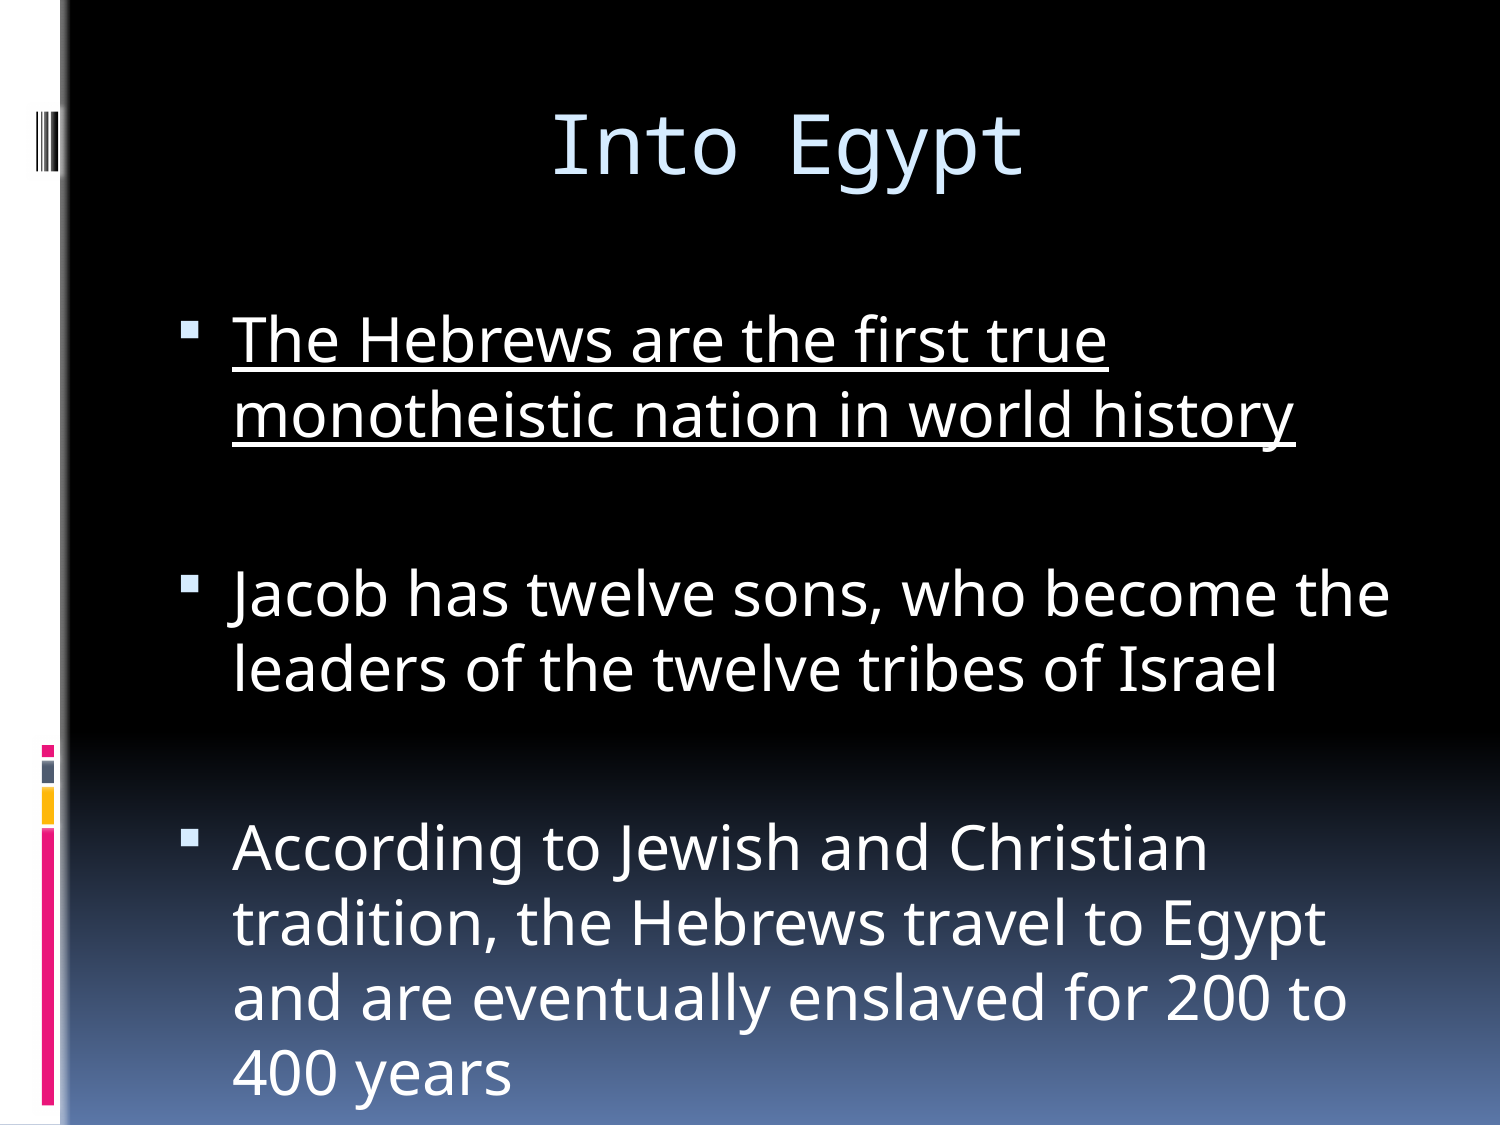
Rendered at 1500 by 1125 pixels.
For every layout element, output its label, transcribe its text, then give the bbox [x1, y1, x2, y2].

title Into Egypt [150, 83, 1425, 234]
list The Hebrews are the first true monotheistic nation in world history Jacob has twelve sons, who become the leaders of the twelve tribes of Israel According to Jewish and Christian tradition, the Hebrews travel to Egypt and are eventually enslaved for 200 to 400 years [150, 292, 1425, 1043]
